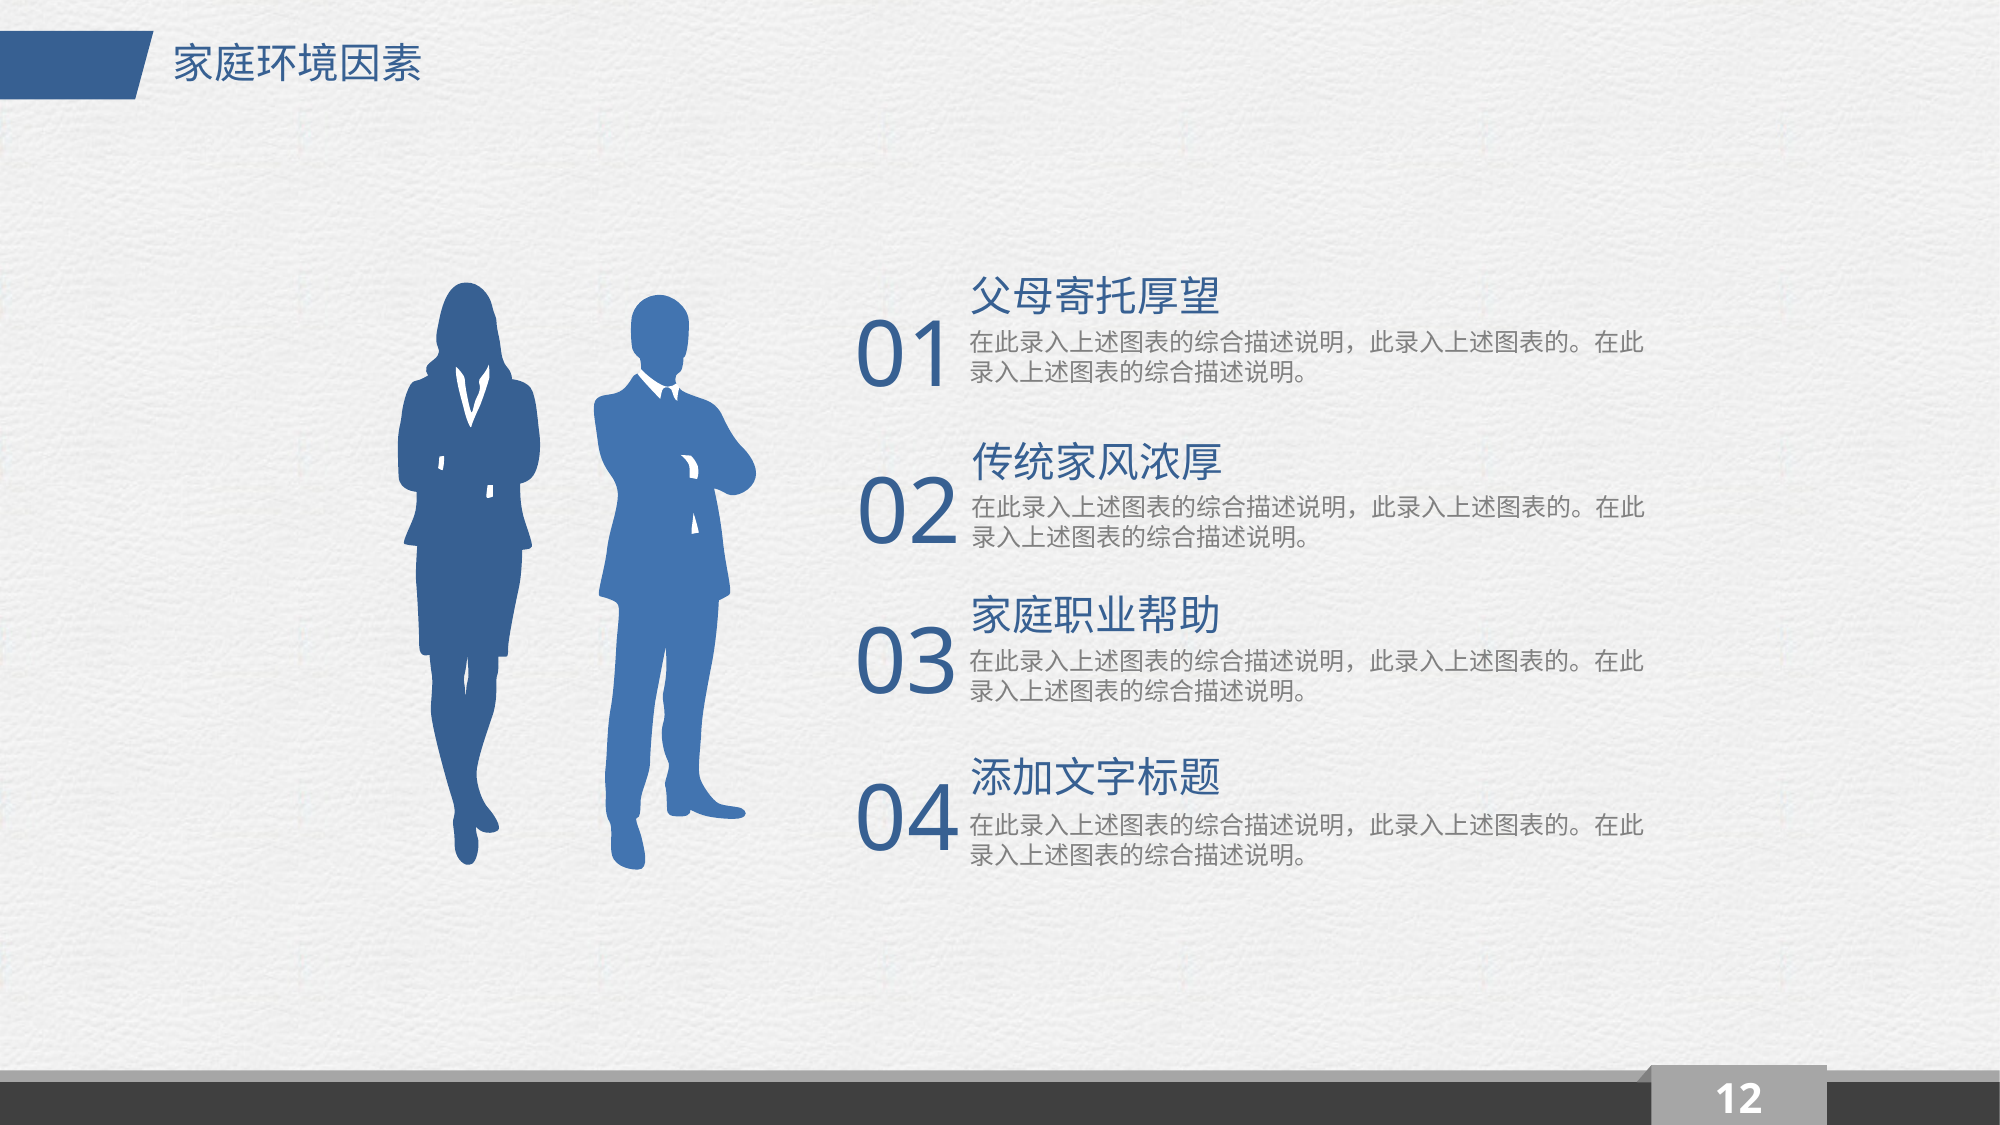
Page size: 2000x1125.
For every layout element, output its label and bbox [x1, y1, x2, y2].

text_box [969, 588, 1667, 706]
text_box [397, 281, 542, 865]
picture [0, 0, 2000, 1125]
text_box [971, 434, 1667, 553]
text_box [590, 294, 759, 870]
text_box [969, 749, 1667, 870]
text_box [969, 269, 1667, 388]
